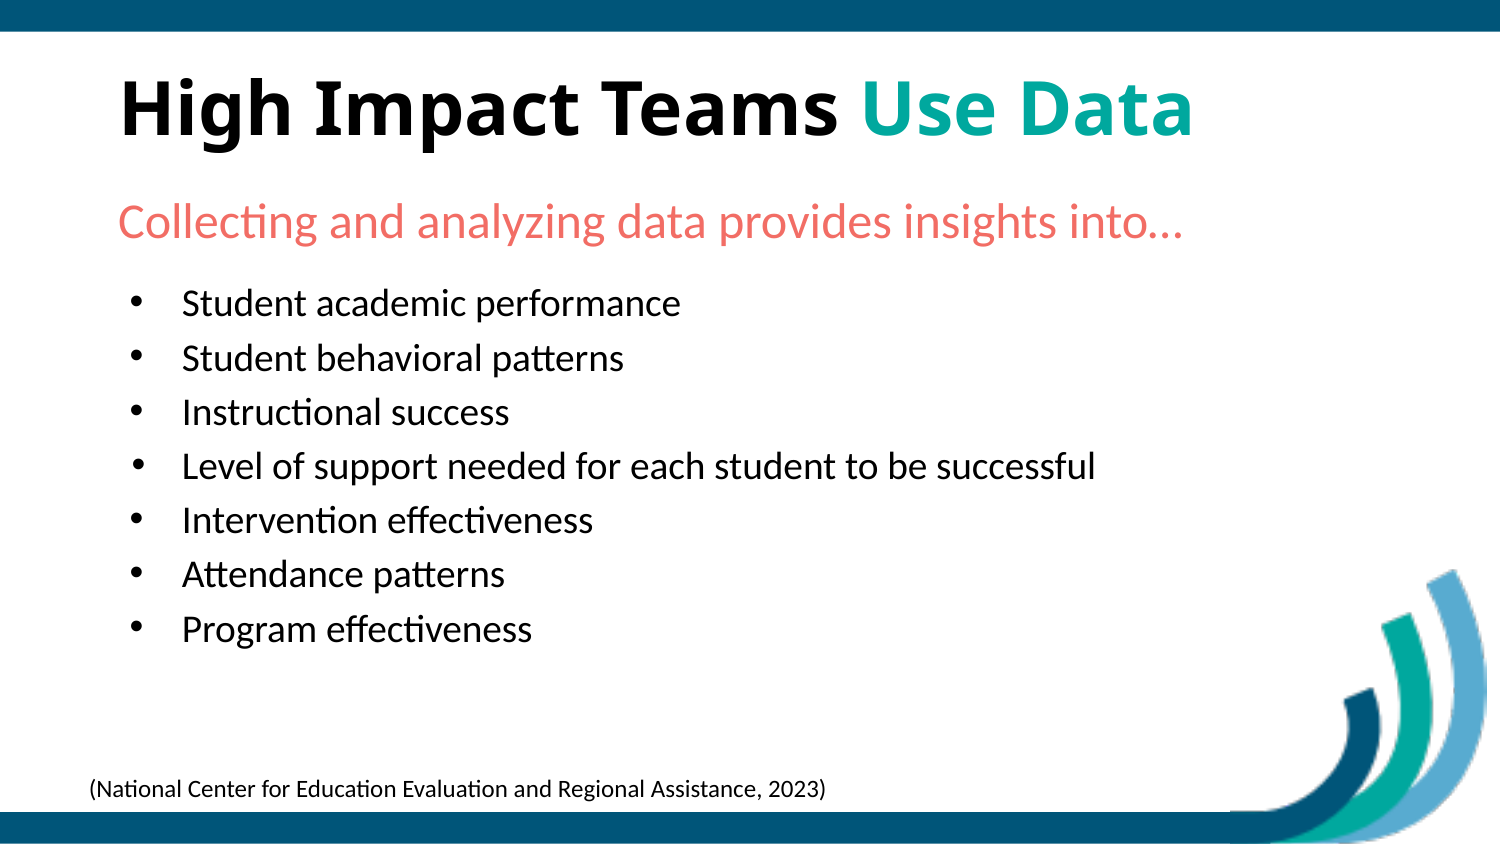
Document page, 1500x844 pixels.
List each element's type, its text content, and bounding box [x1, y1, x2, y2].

text_box (National Center for Education Evaluation and Regional Assistance, 2023) [73, 765, 1397, 810]
picture [1230, 568, 1487, 844]
list Collecting and analyzing data provides insights into… Student academic performance Student behavioral patterns Instructional success Level of support needed for each student to be successful Intervention effectiveness Attendance patterns Program effectiveness [103, 165, 1397, 666]
title High Impact Teams Use Data [103, 44, 1397, 165]
